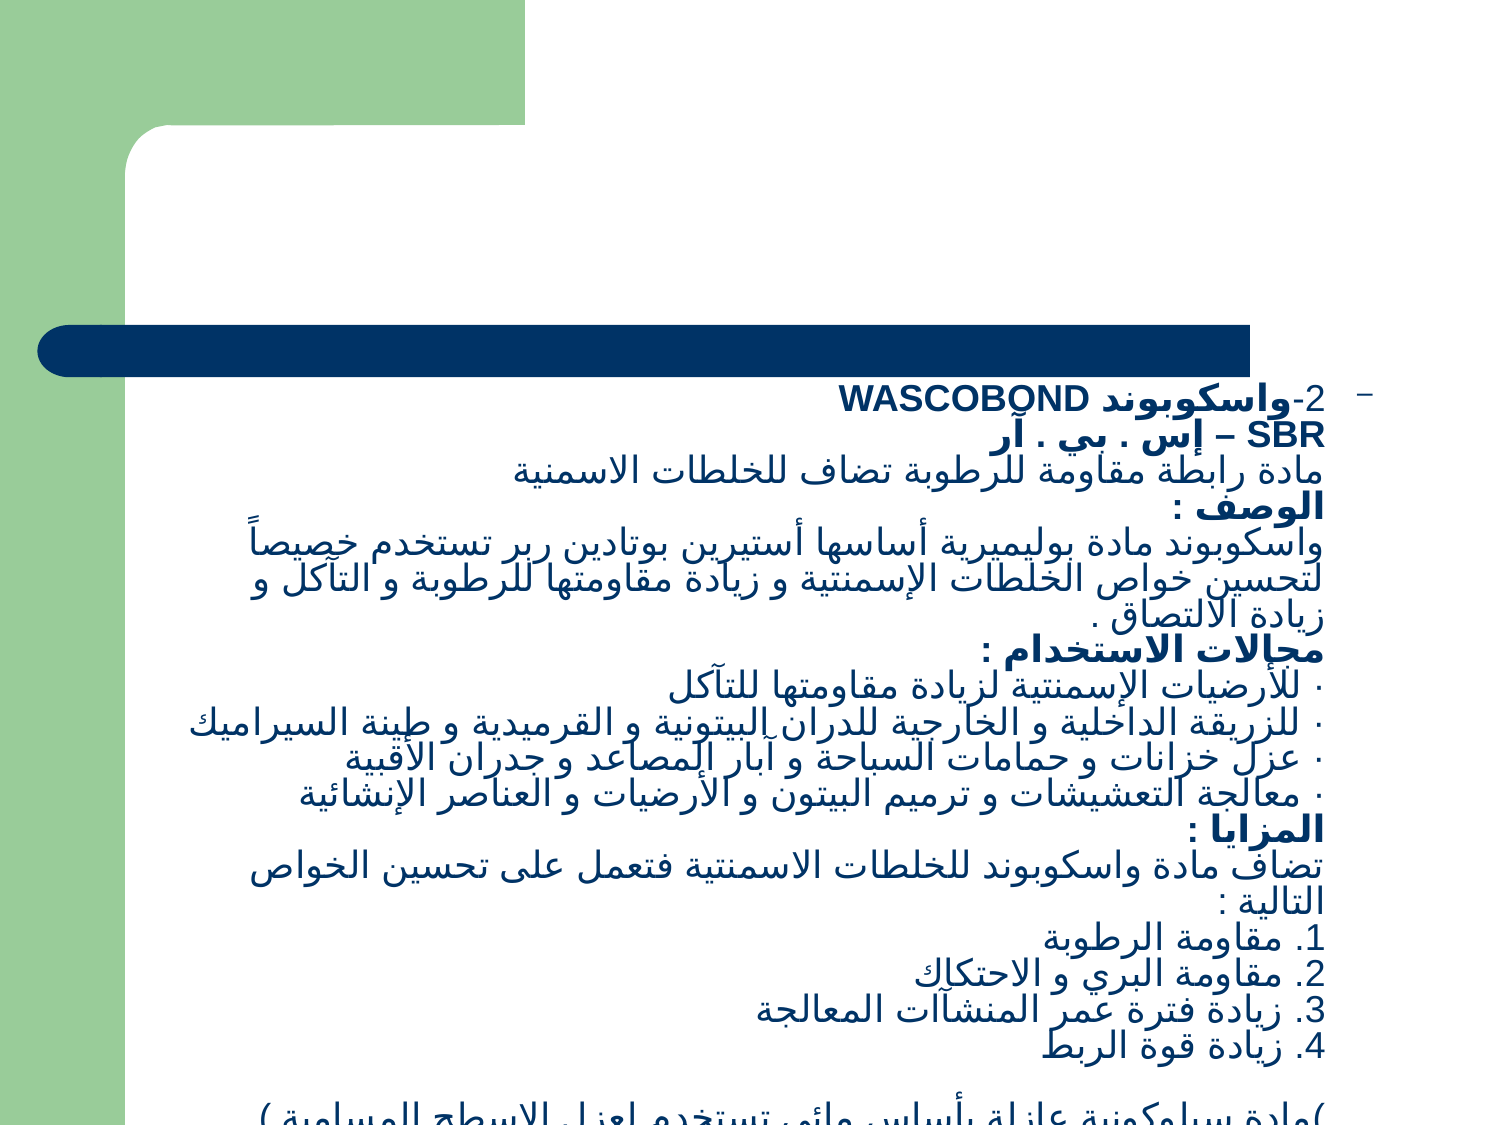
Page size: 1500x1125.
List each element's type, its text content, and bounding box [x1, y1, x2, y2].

list 2-واسكوبوند WASCOBOND SBR – إس . بي . آر مادة رابطة مقاومة للرطوبة تضاف للخلطات الاسمنية الوصف : واسكوبوند مادة بوليميرية أساسها أستيرين بوتادين ربر تستخدم خصيصاً لتحسين خواص الخلطات الإسمنتية و زيادة مقاومتها للرطوبة و التآكل و زيادة الالتصاق . مجالات الاستخدام : · للأرضيات الإسمنتية لزيادة مقاومتها للتآكل · للزريقة الداخلية و الخارجية للدران البيتونية و القرميدية و طينة السيراميك · عزل خزانات و حمامات السباحة و آبار المصاعد و جدران الأقبية · معالجة التعشيشات و ترميم البيتون و الأرضيات و العناصر الإنشائية المزايا : تضاف مادة واسكوبوند للخلطات الاسمنتية فتعمل على تحسين الخواص التالية : 1. مقاومة الرطوبة 2. مقاومة البري و الاحتكاك 3. زيادة فترة عمر المنشآات المعالجة 4. زيادة قوة الربط )مادة سيلوكونية عازلة بأساس مائي تستخدم لعزل الاسطح المسامية ) [162, 375, 1463, 1088]
